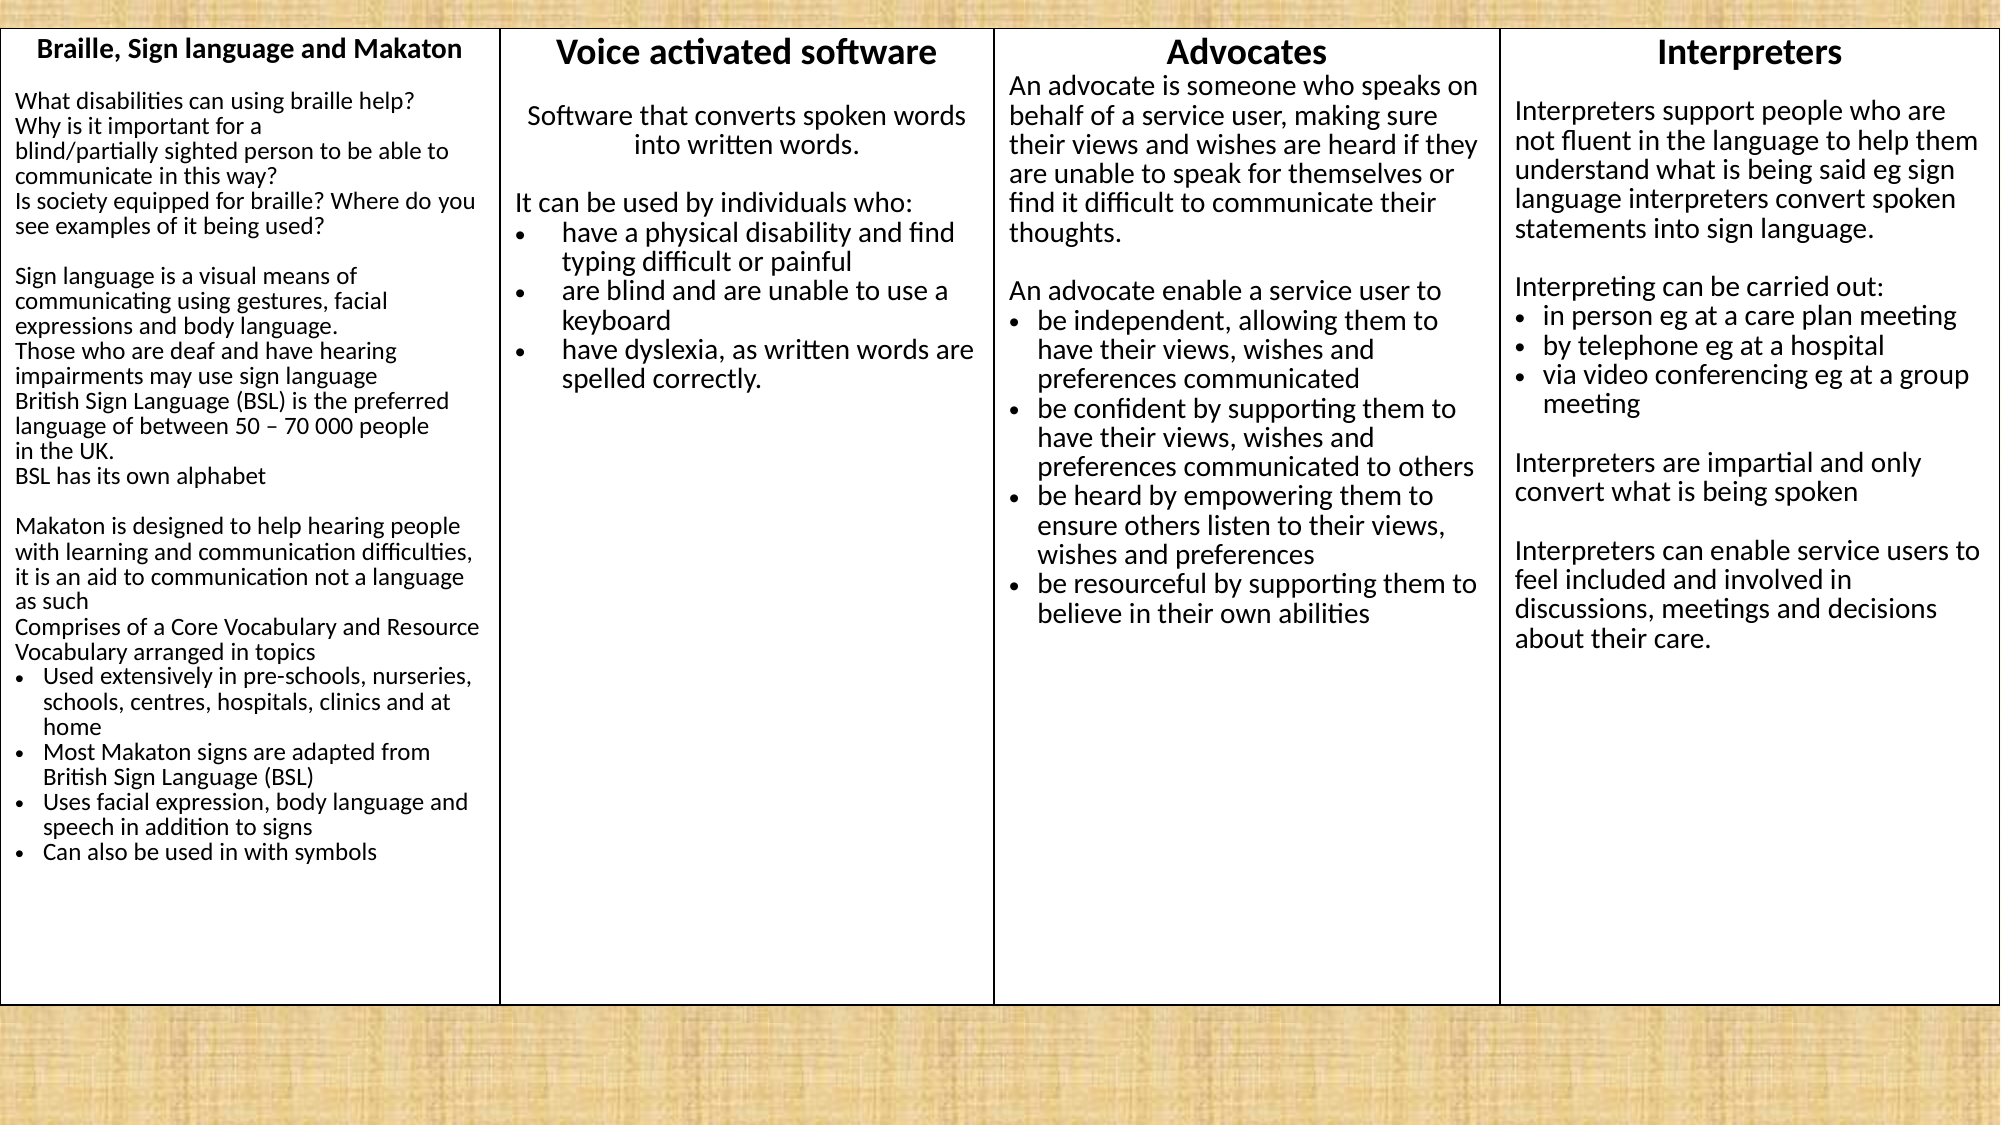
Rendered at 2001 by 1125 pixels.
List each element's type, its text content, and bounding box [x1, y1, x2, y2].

picture [0, 0, 2001, 1125]
table_header Braille, Sign language and Makaton ​What disabilities can using braille help?​ ​Why is it important for a blind/partially sighted person to be able to communicate in this way?​ ​Is society equipped for braille? Where do you see examples of it being used? Sign language is a visual means of communicating using gestures, facial expressions and body language.​ Those who are deaf and have hearing impairments may use sign language​ British Sign Language (BSL) is the preferred language of between 50 – 70 000 people in the UK.​ BSL has its own alphabet Makaton is designed to help hearing people with learning and communication difficulties, it is an aid to communication not a language as such​ Comprises of a Core Vocabulary and Resource Vocabulary arranged in topics​ Used extensively in pre-schools, nurseries, schools, centres, hospitals, clinics and at home​ Most Makaton signs are adapted from British Sign Language (BSL)​ Uses facial expression, body language and speech in addition to signs​ Can also be used in with symbols​ [1, 29, 499, 1004]
table_header Interpreters Interpreters support people who are not fluent in the language to help them understand what is being said eg sign language interpreters convert spoken statements into sign language.​ ​ Interpreting can be carried out:​ in person eg at a care plan meeting​ by telephone eg at a hospital​ via video conferencing eg at a group meeting​ ​ Interpreters are impartial and only convert what is being spoken​ ​ Interpreters can enable service users to feel included and involved in discussions, meetings and decisions about their care. [1501, 29, 1999, 1004]
table_header Advocates An advocate is someone who speaks on behalf of a service user, making sure their views and wishes are heard if they are unable to speak for themselves or find it difficult to communicate their thoughts. ​ An advocate enable a service user to ​ be independent, allowing them to have their views, wishes and preferences communicated​ be confident by supporting them to have their views, wishes and preferences communicated to others​ be heard by empowering them to ensure others listen to their views, wishes and preferences ​ be resourceful by supporting them to believe in their own abilities [995, 29, 1499, 1004]
table_header Voice activated software Software that converts spoken words into written words. It can be used by individuals who:​ have a physical disability and find typing difficult or painful​ are blind and are unable to use a keyboard​ have dyslexia, as written words are spelled correctly. [501, 29, 993, 1004]
